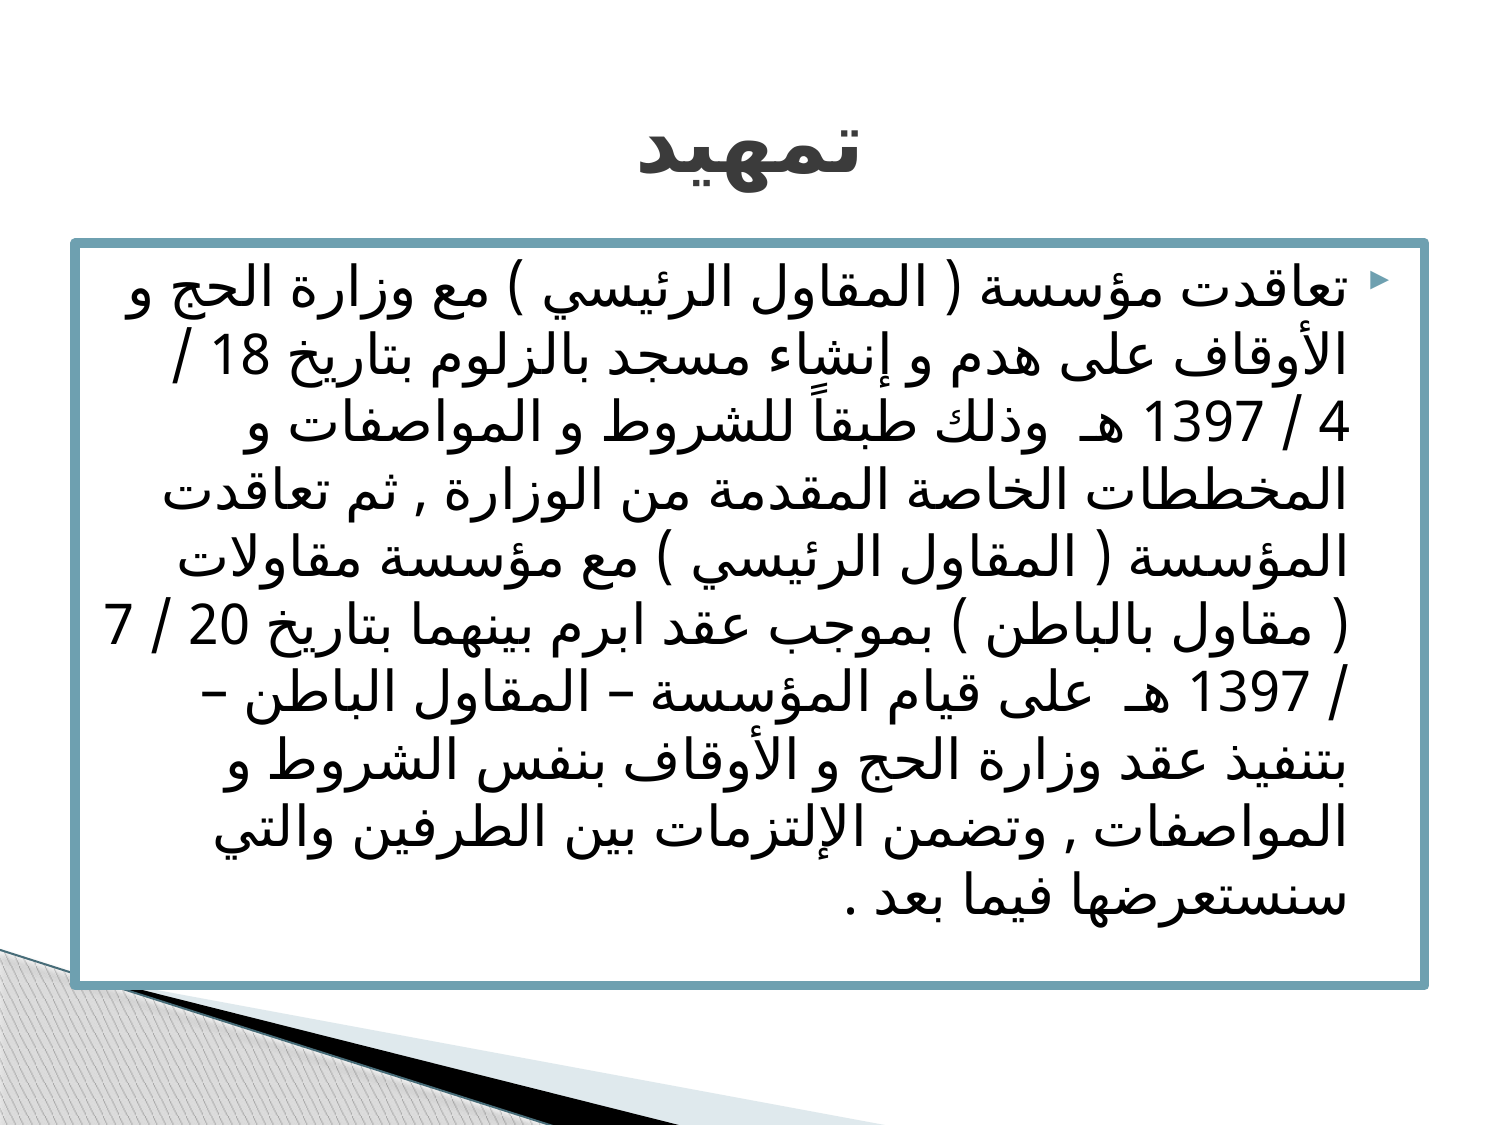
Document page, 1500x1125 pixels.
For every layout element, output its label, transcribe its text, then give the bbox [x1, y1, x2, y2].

list تعاقدت مؤسسة ( المقاول الرئيسي ) مع وزارة الحج و الأوقاف على هدم و إنشاء مسجد بالزلوم بتاريخ 18 / 4 / 1397 هـ وذلك طبقاً للشروط و المواصفات و المخططات الخاصة المقدمة من الوزارة , ثم تعاقدت المؤسسة ( المقاول الرئيسي ) مع مؤسسة مقاولات ( مقاول بالباطن ) بموجب عقد ابرم بينهما بتاريخ 20 / 7 / 1397 هـ على قيام المؤسسة – المقاول الباطن – بتنفيذ عقد وزارة الحج و الأوقاف بنفس الشروط و المواصفات , وتضمن الإلتزمات بين الطرفين والتي سنستعرضها فيما بعد . [70, 238, 1429, 990]
title تمهيد [75, 45, 1425, 233]
